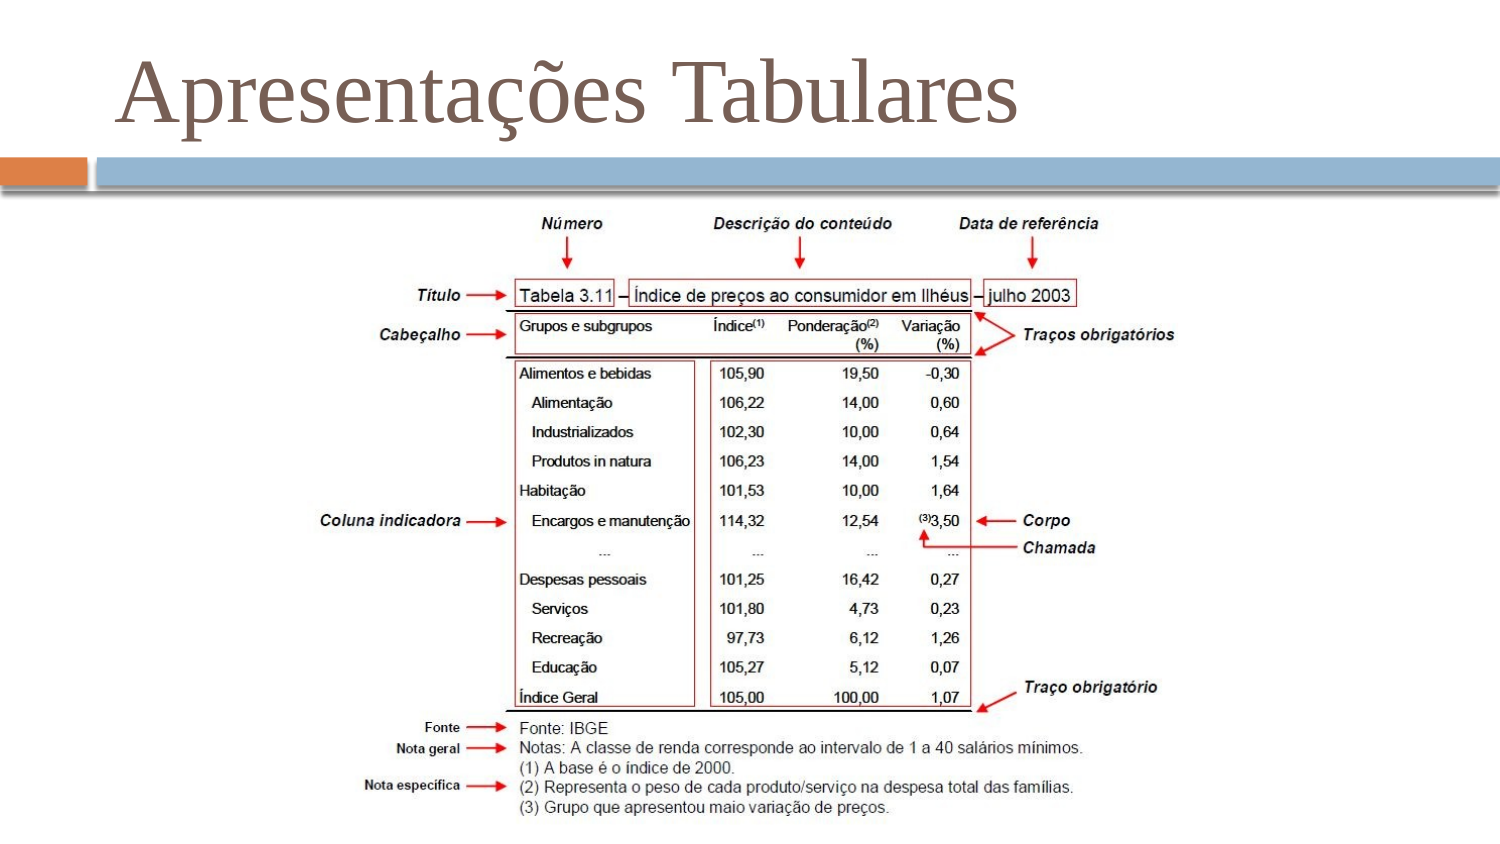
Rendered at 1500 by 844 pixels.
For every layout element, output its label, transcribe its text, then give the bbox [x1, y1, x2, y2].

picture [0, 156, 1500, 203]
title Apresentações Tabulares [112, 28, 1027, 172]
picture [307, 210, 1192, 825]
